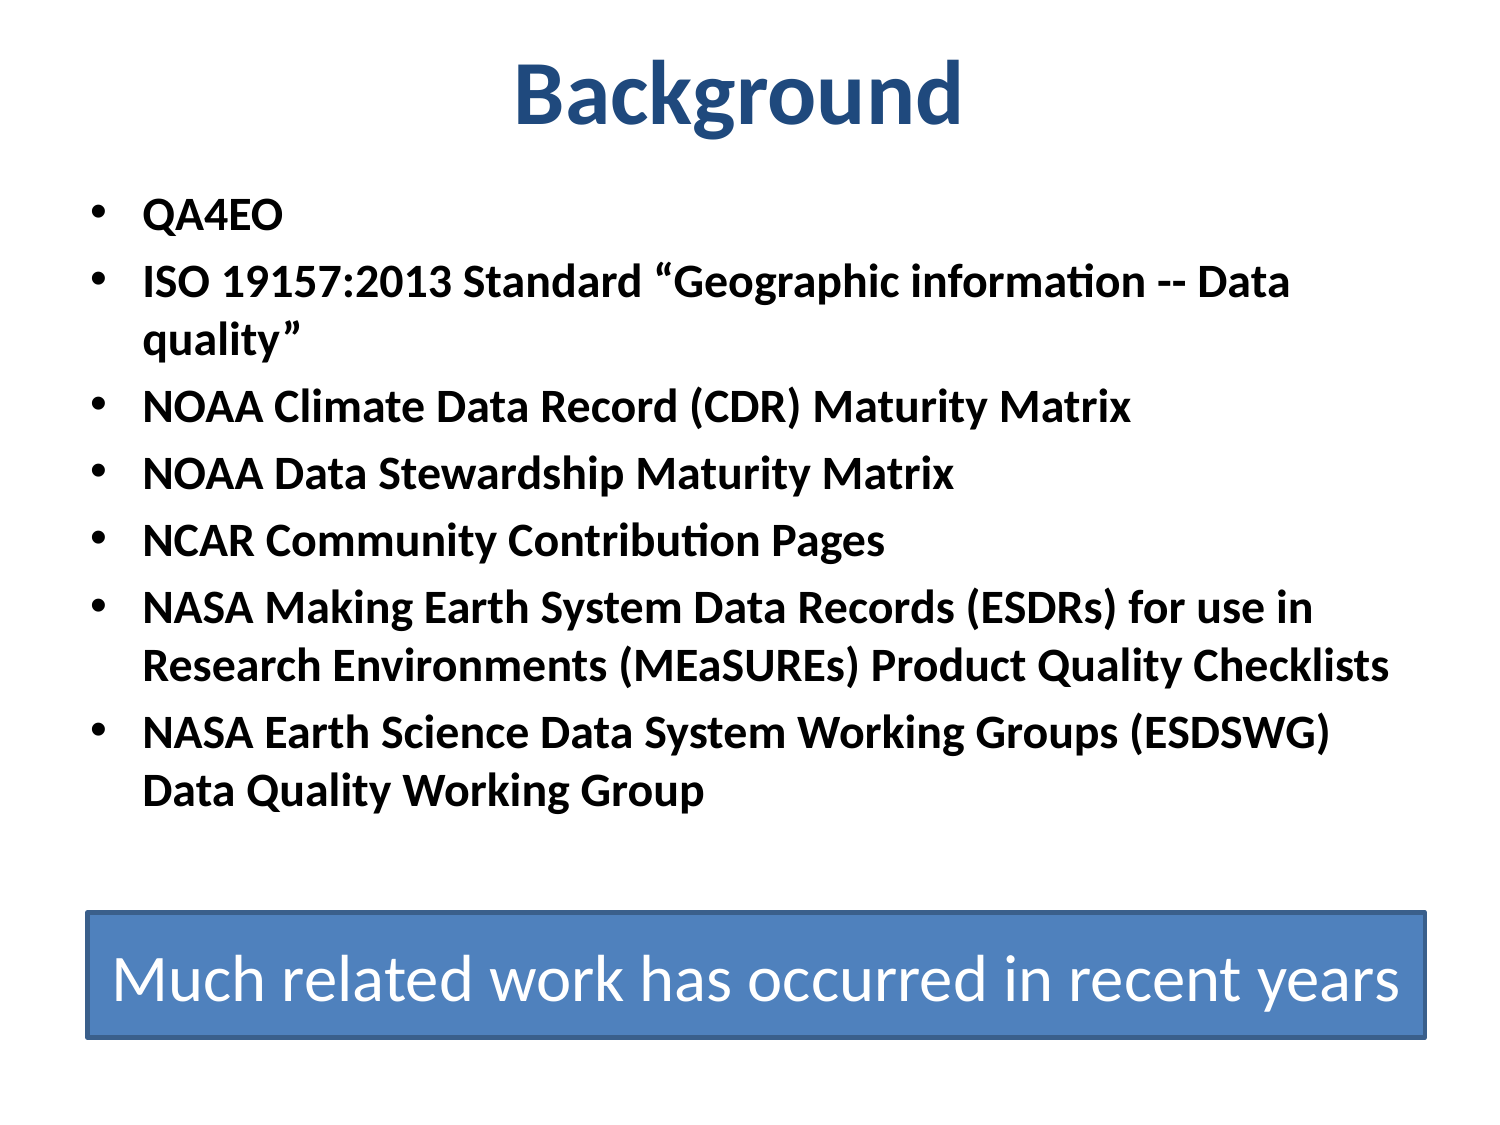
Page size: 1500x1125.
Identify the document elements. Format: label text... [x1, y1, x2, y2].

text_box Much related work has occurred in recent years [85, 910, 1427, 1040]
title Background [75, 12, 1425, 163]
list QA4EO ISO 19157:2013 Standard “Geographic information -- Data quality” NOAA Climate Data Record (CDR) Maturity Matrix NOAA Data Stewardship Maturity Matrix NCAR Community Contribution Pages NASA Making Earth System Data Records (ESDRs) for use in Research Environments (MEaSUREs) Product Quality Checklists NASA Earth Science Data System Working Groups (ESDSWG) Data Quality Working Group [75, 174, 1425, 838]
